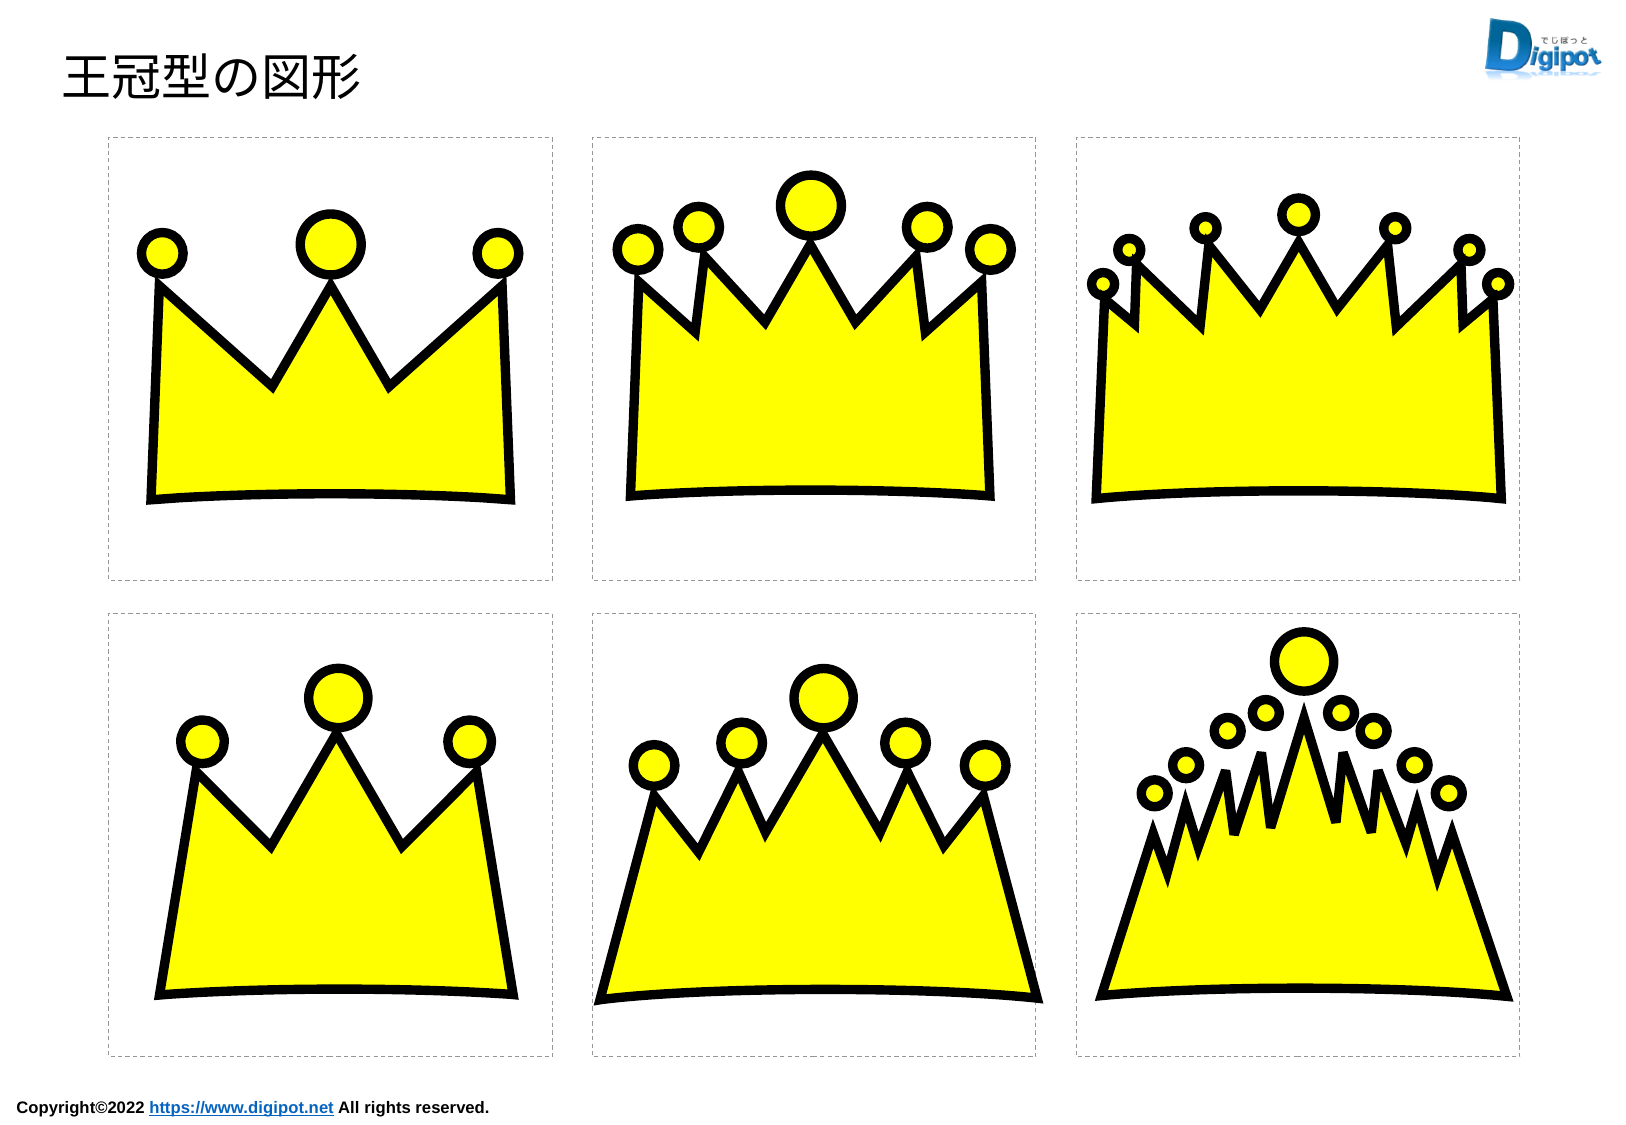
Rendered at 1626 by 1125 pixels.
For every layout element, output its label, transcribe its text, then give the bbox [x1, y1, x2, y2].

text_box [159, 668, 514, 995]
text_box 王冠型の図形 [46, 38, 377, 113]
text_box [599, 668, 1038, 1000]
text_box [617, 175, 1012, 496]
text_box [1101, 631, 1507, 997]
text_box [141, 213, 519, 500]
picture [1485, 18, 1602, 82]
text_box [1091, 197, 1510, 499]
